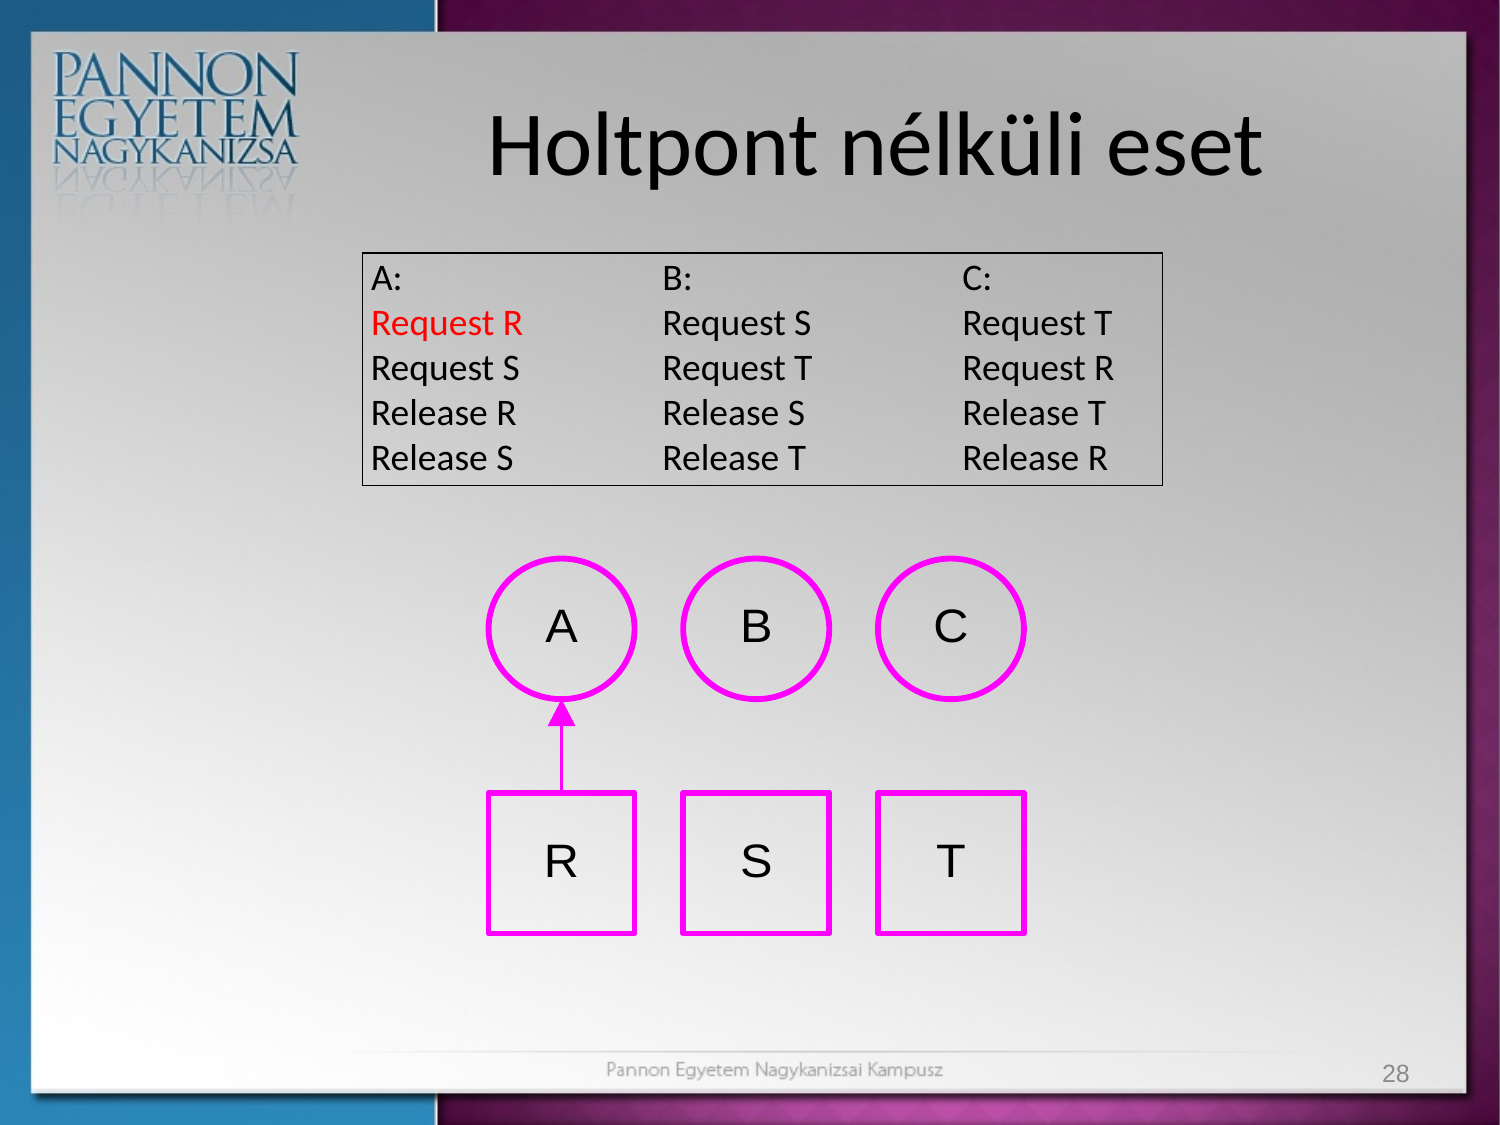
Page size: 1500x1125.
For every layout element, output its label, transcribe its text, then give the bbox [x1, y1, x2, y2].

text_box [412, 549, 1101, 1006]
text_box A: B: C: Request R Request S Request T Request S Request T Request R Release R Release S Release T Release S Release T Release R [362, 253, 1163, 486]
title Holtpont nélküli eset [328, 45, 1425, 233]
picture [0, 0, 1500, 1125]
slide_number 28 [1074, 1042, 1425, 1103]
